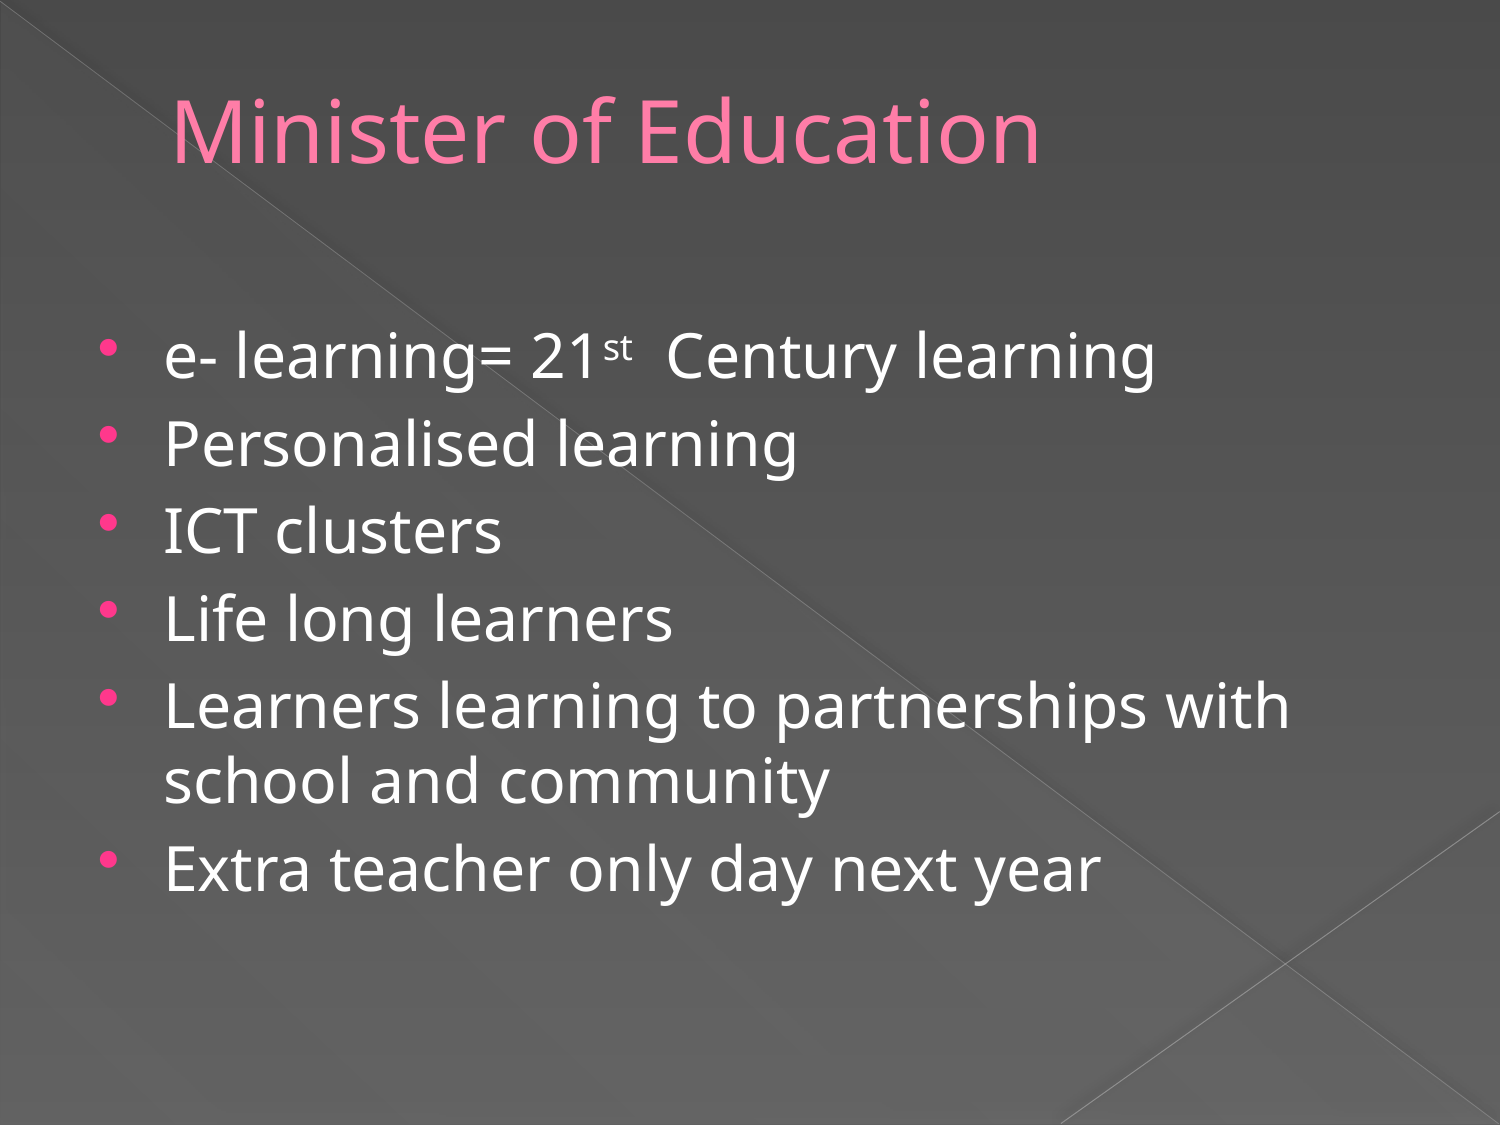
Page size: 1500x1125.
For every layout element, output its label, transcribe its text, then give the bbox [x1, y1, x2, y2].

title Minister of Education [75, 43, 1425, 274]
list e- learning= 21st Century learning Personalised learning ICT clusters Life long learners Learners learning to partnerships with school and community Extra teacher only day next year [75, 308, 1425, 1059]
